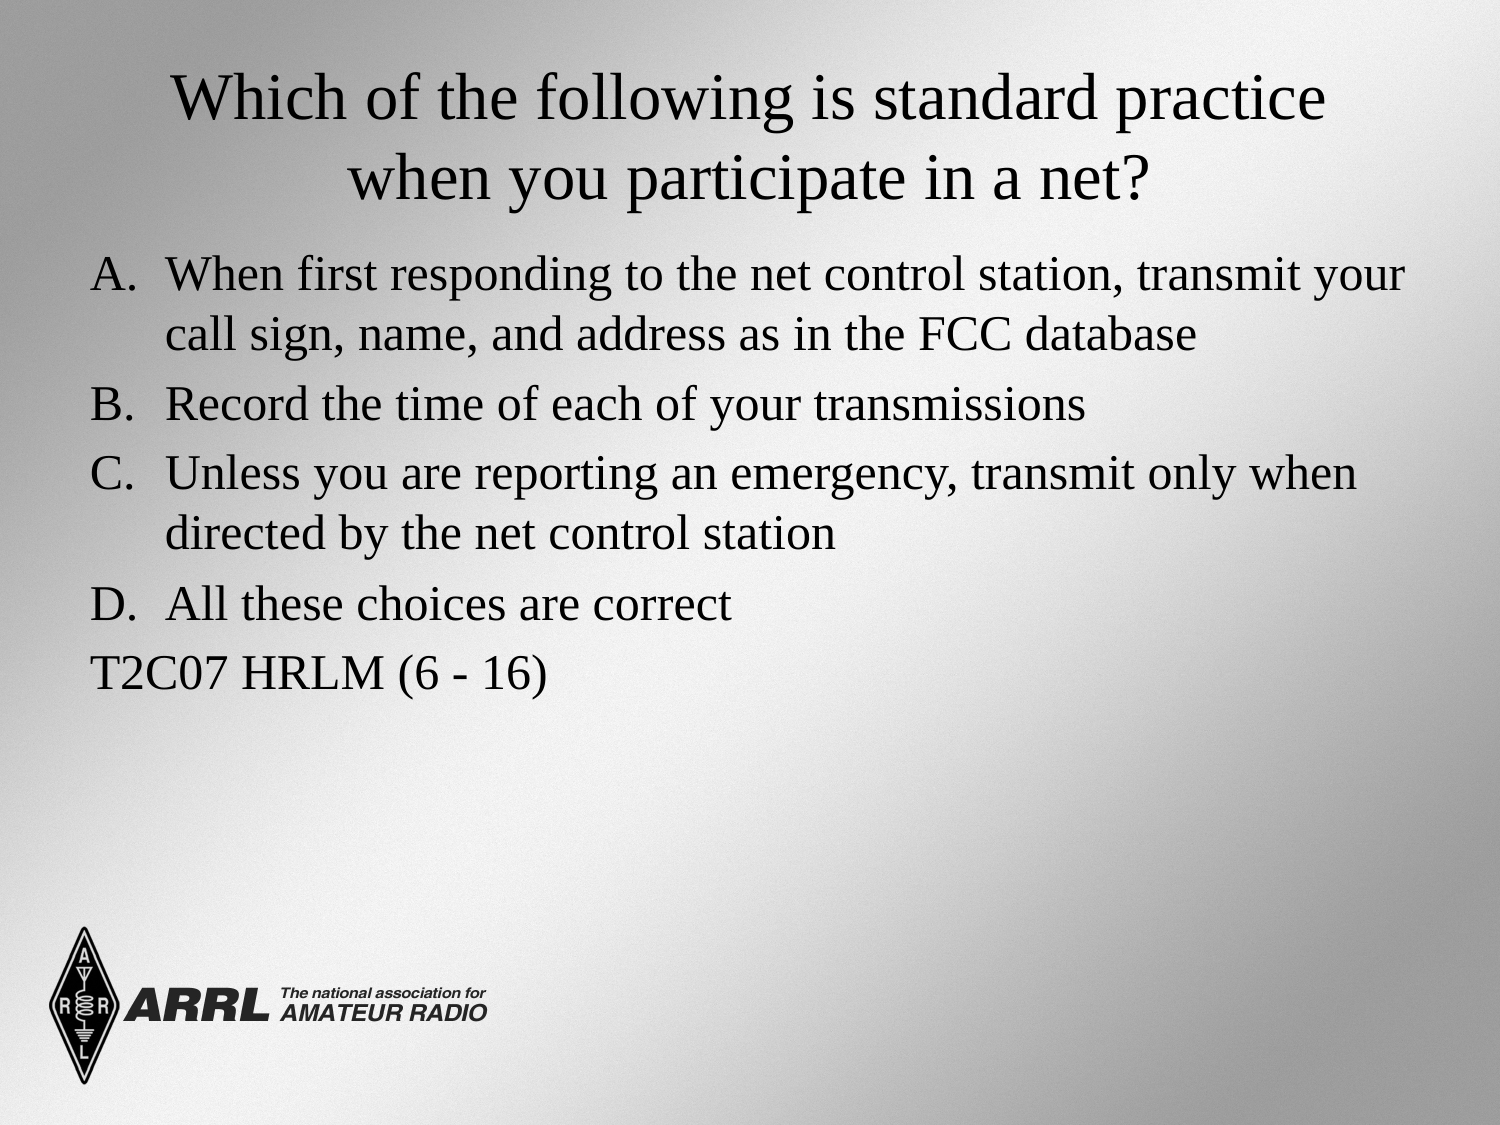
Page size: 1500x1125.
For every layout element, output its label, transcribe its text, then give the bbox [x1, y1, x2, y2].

list When first responding to the net control station, transmit your call sign, name, and address as in the FCC database Record the time of each of your transmissions Unless you are reporting an emergency, transmit only when directed by the net control station All these choices are correct T2C07 HRLM (6 - 16) [75, 232, 1425, 1005]
picture [0, 0, 1500, 1125]
title Which of the following is standard practice when you participate in a net? [75, 45, 1425, 232]
